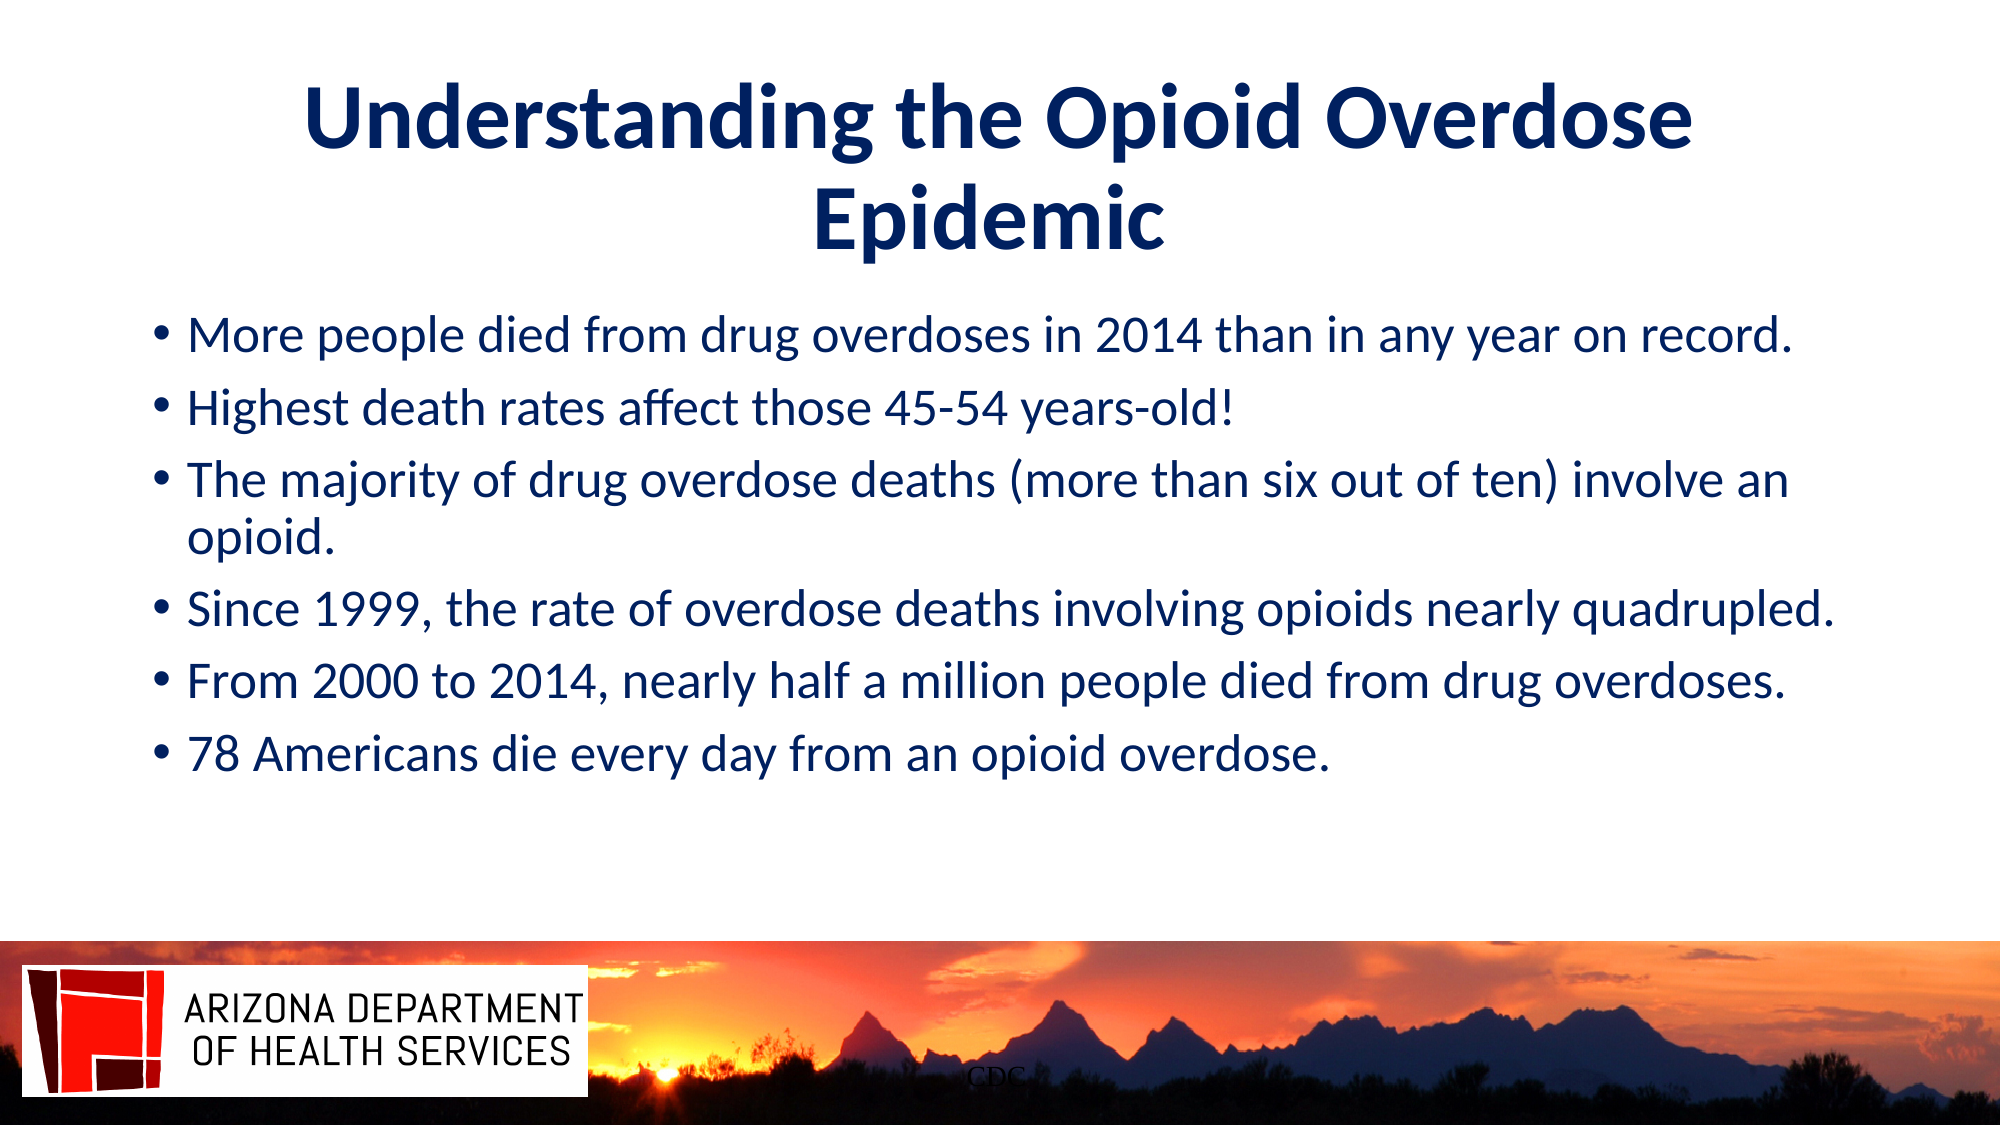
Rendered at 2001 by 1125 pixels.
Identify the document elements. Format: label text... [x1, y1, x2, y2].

list More people died from drug overdoses in 2014 than in any year on record. Highest death rates affect those 45-54 years-old! The majority of drug overdose deaths (more than six out of ten) involve an opioid. Since 1999, the rate of overdose deaths involving opioids nearly quadrupled. From 2000 to 2014, nearly half a million people died from drug overdoses. 78 Americans die every day from an opioid overdose. [137, 299, 1863, 938]
picture [0, 941, 2000, 1125]
footer CDC [662, 1045, 1338, 1106]
title Understanding the Opioid Overdose Epidemic [137, 59, 1863, 278]
